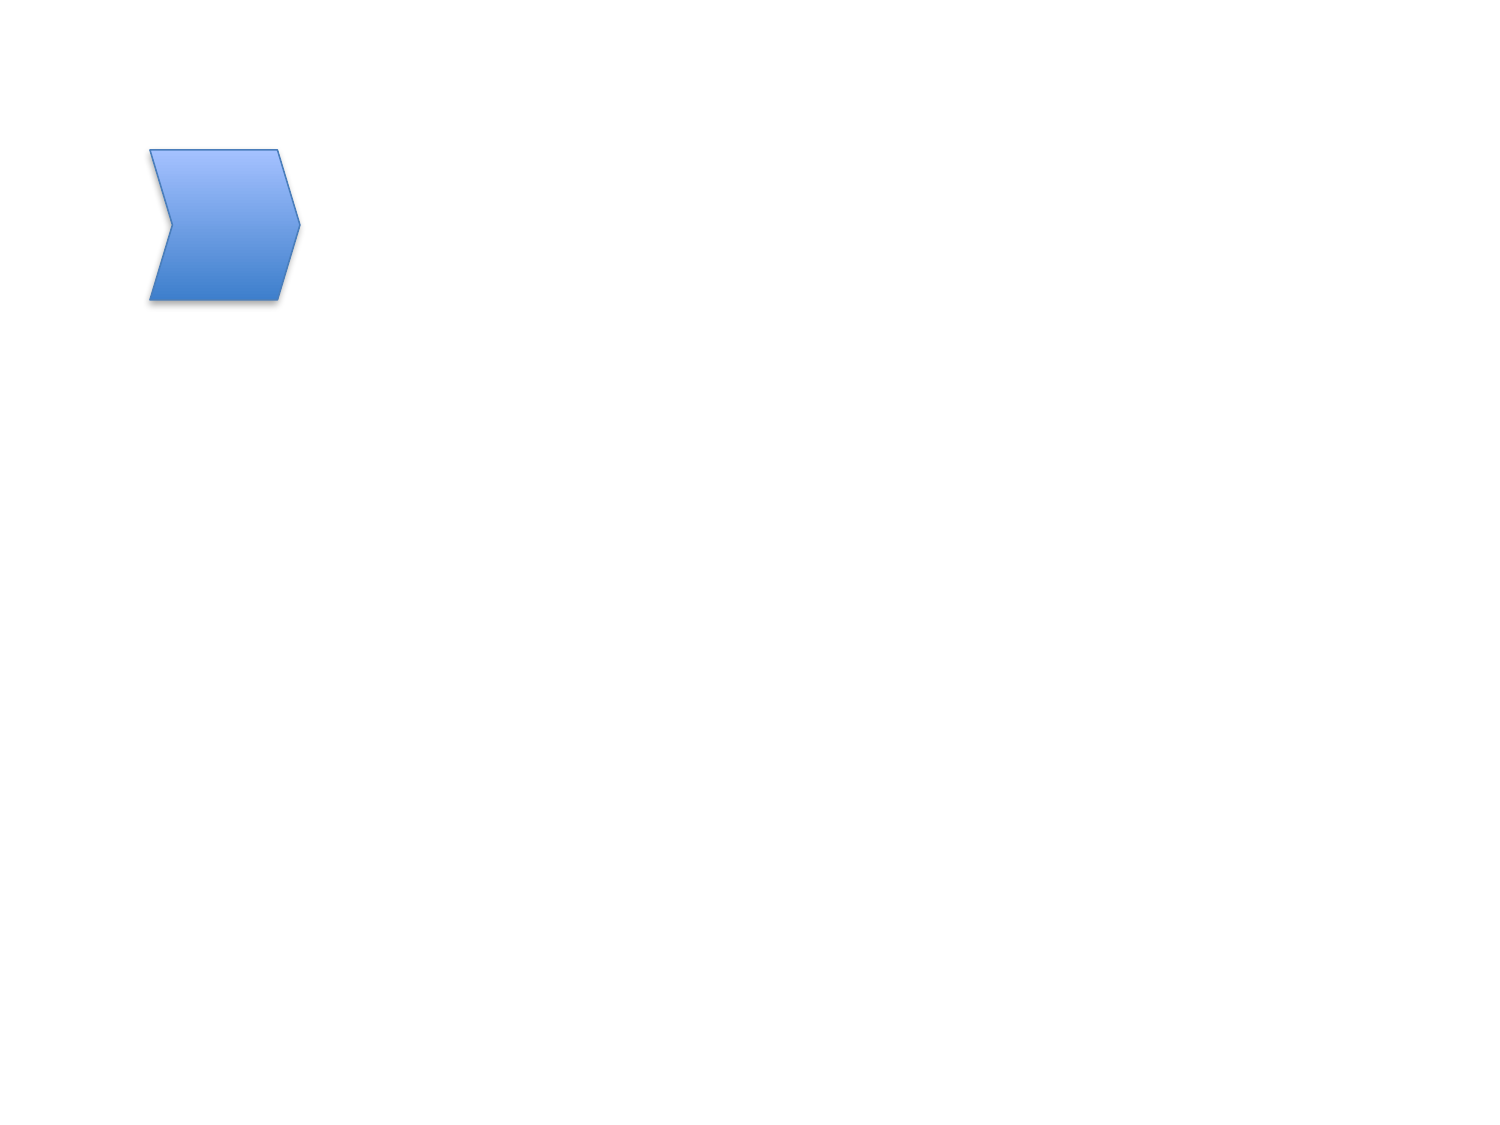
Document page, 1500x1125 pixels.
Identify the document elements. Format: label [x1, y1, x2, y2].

text_box [149, 149, 301, 301]
